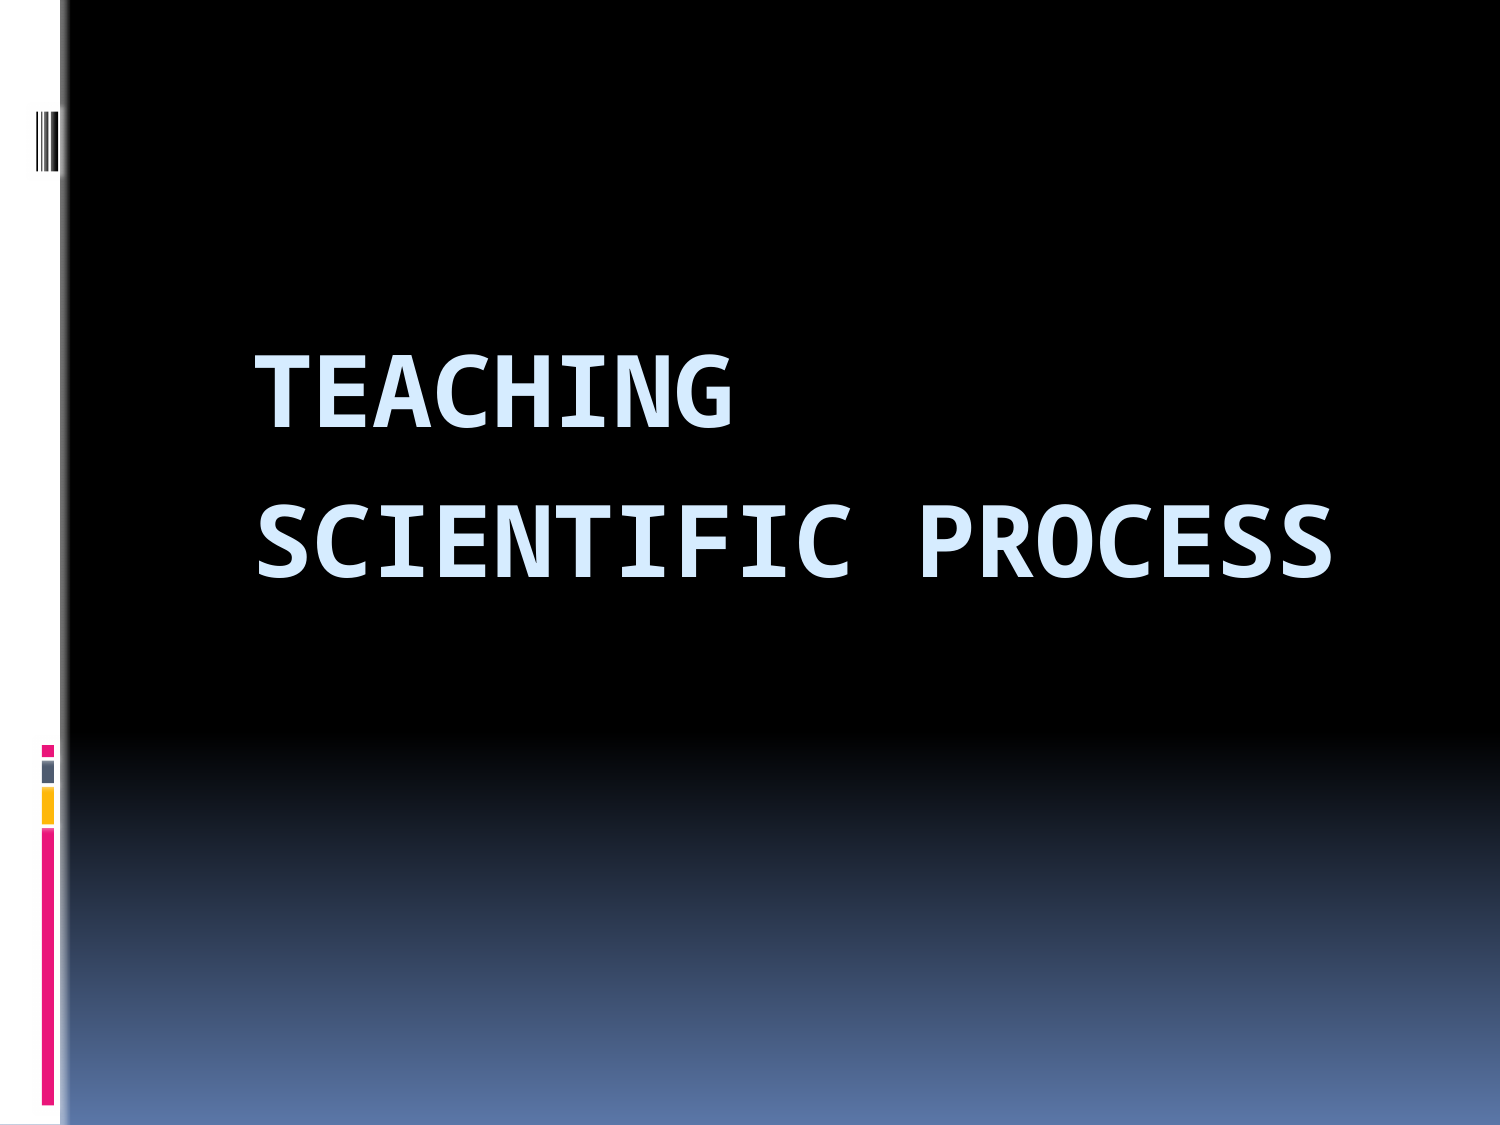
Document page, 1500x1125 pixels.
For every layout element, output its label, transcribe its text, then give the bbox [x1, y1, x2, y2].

title Teaching Scientific Process [237, 237, 1438, 658]
